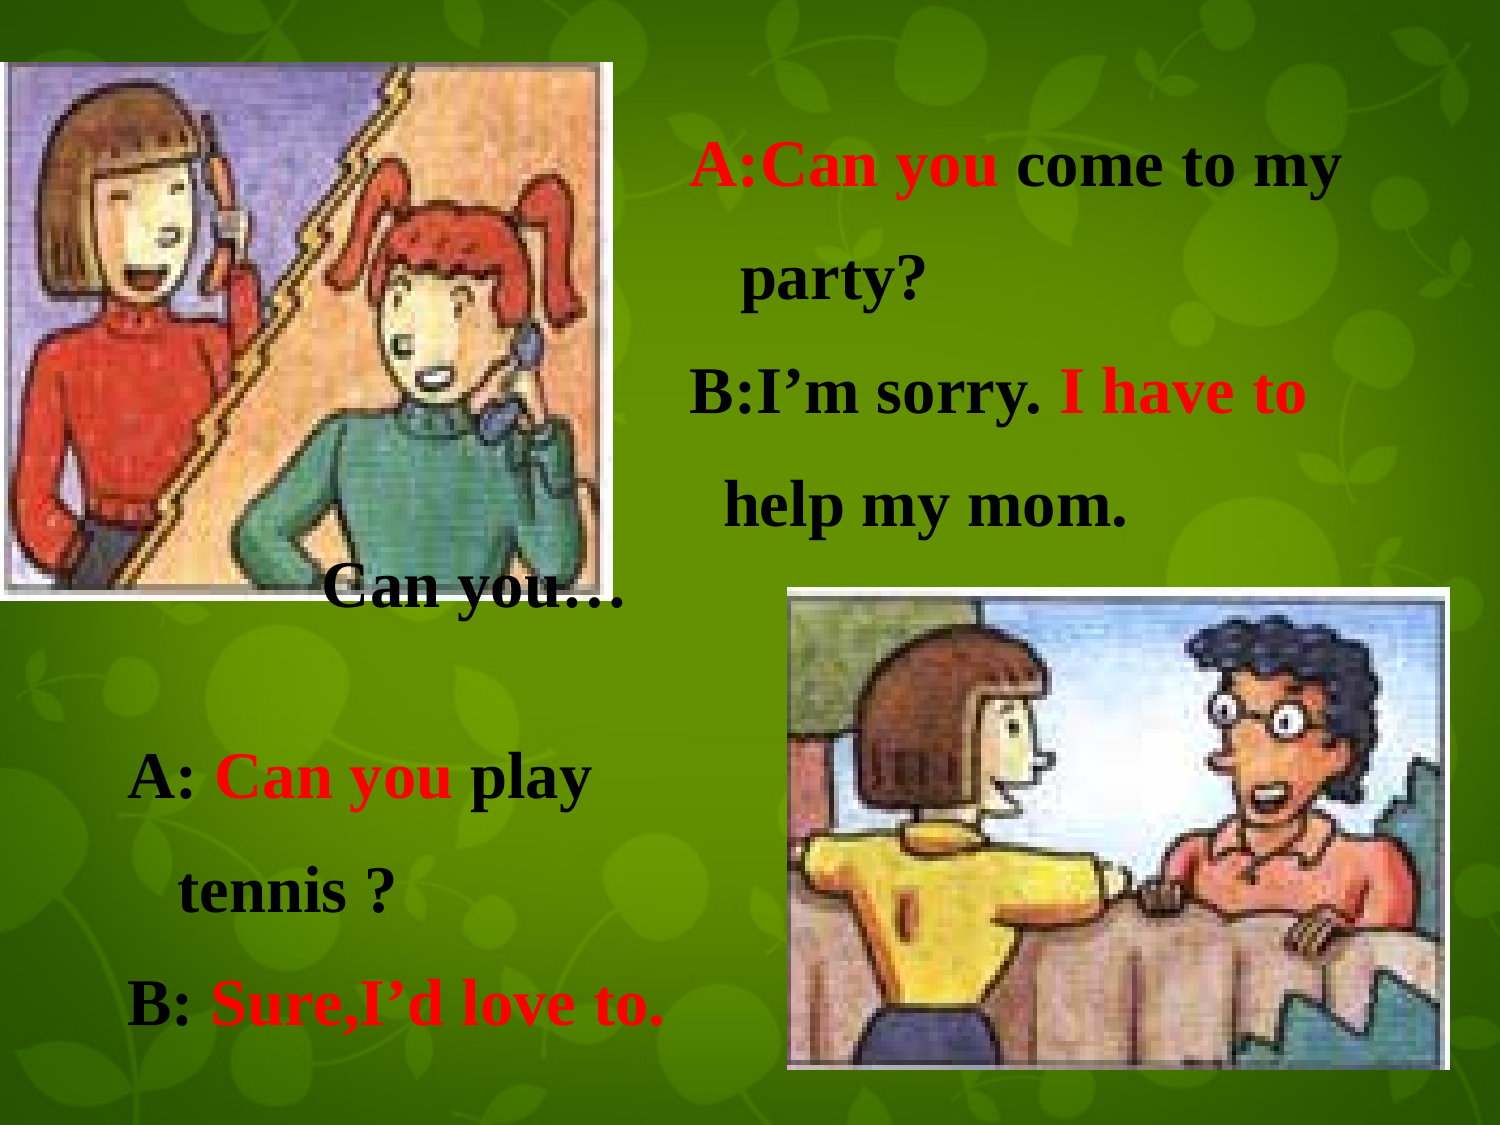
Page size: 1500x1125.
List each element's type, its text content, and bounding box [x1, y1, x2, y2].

text_box A:Can you come to my party? B:I’m sorry. I have to help my mom. [674, 112, 1500, 661]
text_box Can you… [275, 464, 676, 700]
picture [0, 0, 1500, 1125]
text_box A: Can you play tennis ? B: Sure,I’d love to. [112, 724, 813, 1125]
